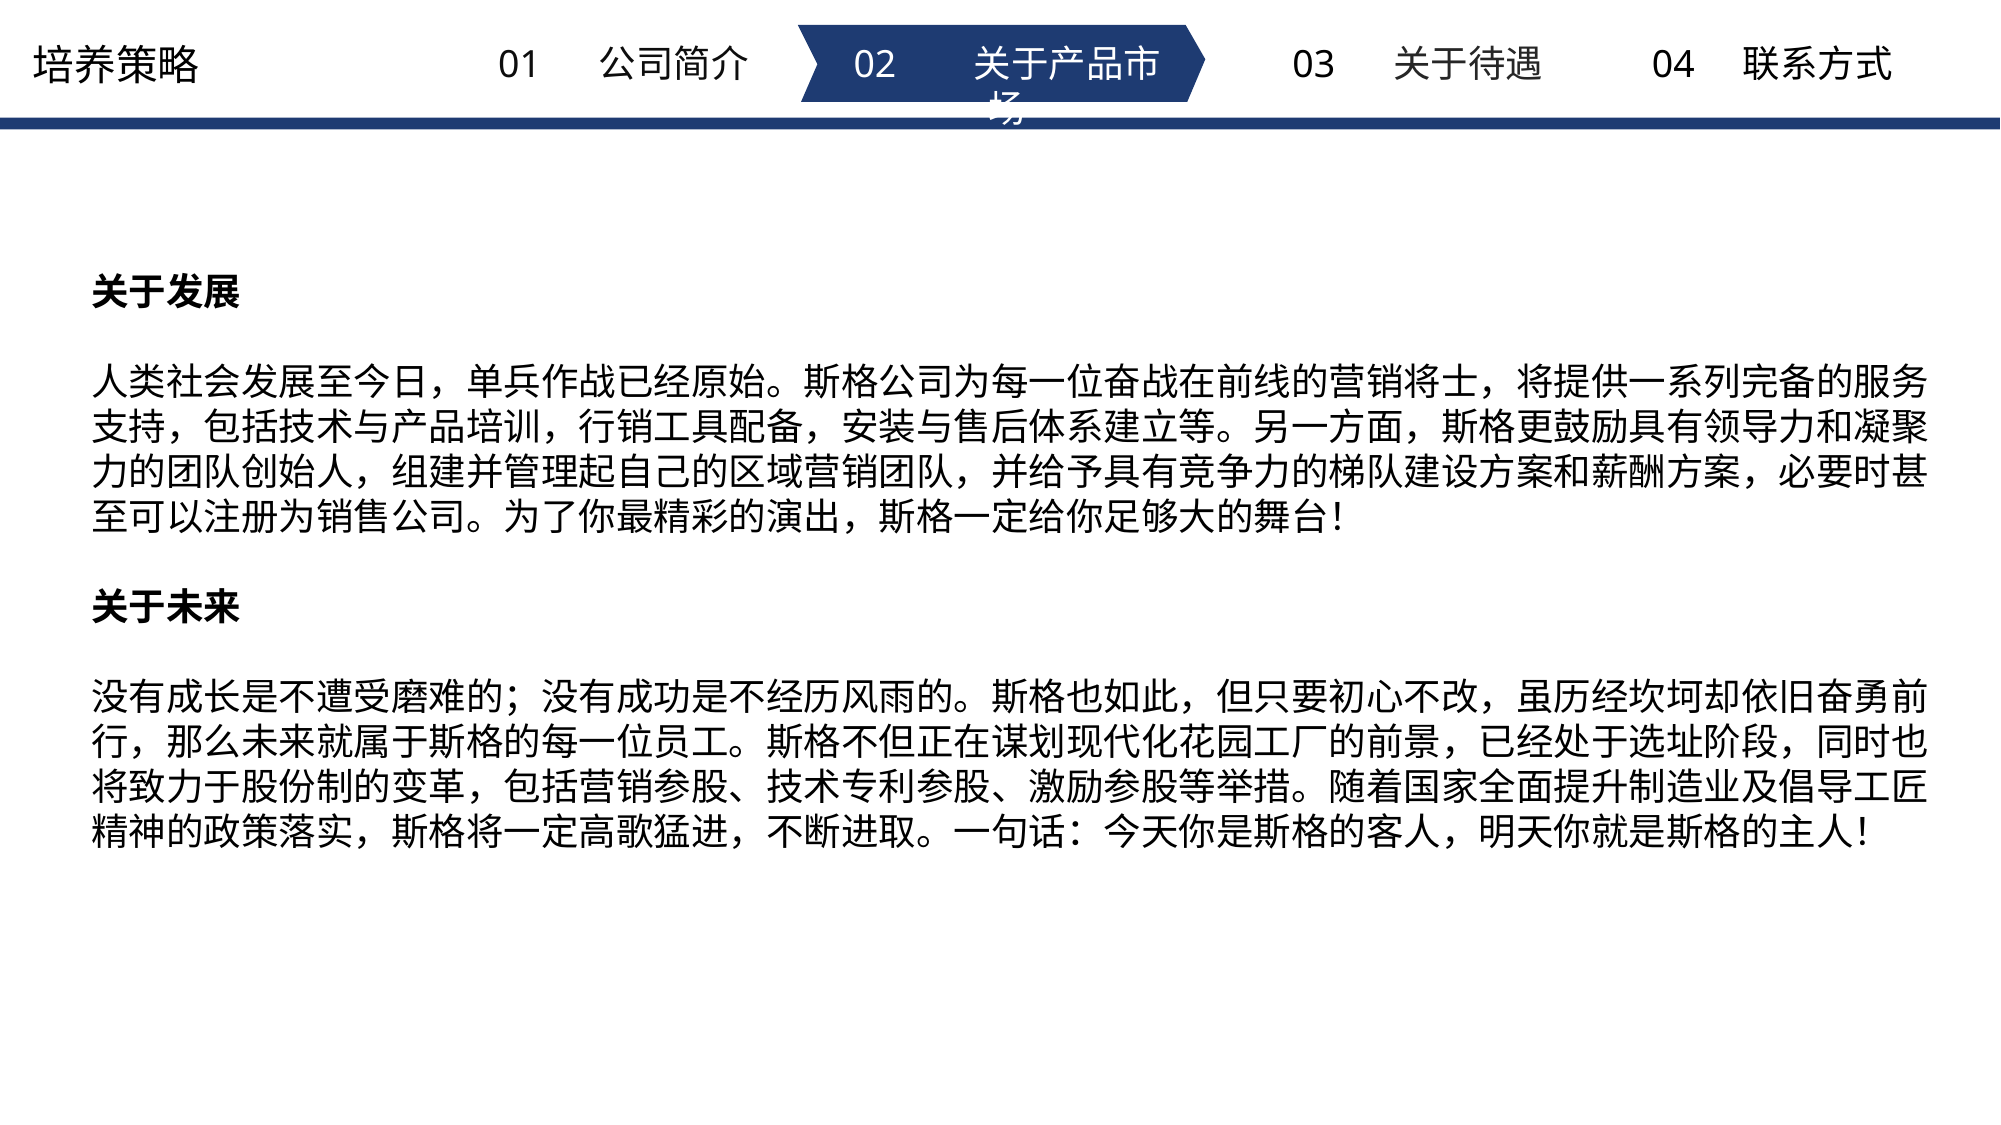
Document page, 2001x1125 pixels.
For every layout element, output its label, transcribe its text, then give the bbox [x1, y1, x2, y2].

text_box 关于发展 人类社会发展至今日，单兵作战已经原始。斯格公司为每一位奋战在前线的营销将士，将提供一系列完备的服务支持，包括技术与产品培训，行销工具配备，安装与售后体系建立等。另一方面，斯格更鼓励具有领导力和凝聚力的团队创始人，组建并管理起自己的区域营销团队，并给予具有竞争力的梯队建设方案和薪酬方案，必要时甚至可以注册为销售公司。为了你最精彩的演出，斯格一定给你足够大的舞台！ 关于未来 没有成长是不遭受磨难的；没有成功是不经历风雨的。斯格也如此，但只要初心不改，虽历经坎坷却依旧奋勇前行，那么未来就属于斯格的每一位员工。斯格不但正在谋划现代化花园工厂的前景，已经处于选址阶段，同时也将致力于股份制的变革，包括营销参股、技术专利参股、激励参股等举措。随着国家全面提升制造业及倡导工匠精神的政策落实，斯格将一定高歌猛进，不断进取。一句话：今天你是斯格的客人，明天你就是斯格的主人！ [76, 260, 1966, 861]
text_box 01 公司简介 [482, 32, 765, 93]
text_box [1191, 117, 2000, 130]
text_box [796, 23, 1207, 103]
text_box 04 联系方式 [1602, 32, 1942, 93]
text_box 培养策略 [17, 30, 432, 96]
text_box 03 关于待遇 [1231, 32, 1602, 93]
text_box 02 关于产品市场 [824, 32, 1191, 138]
text_box [0, 117, 824, 130]
